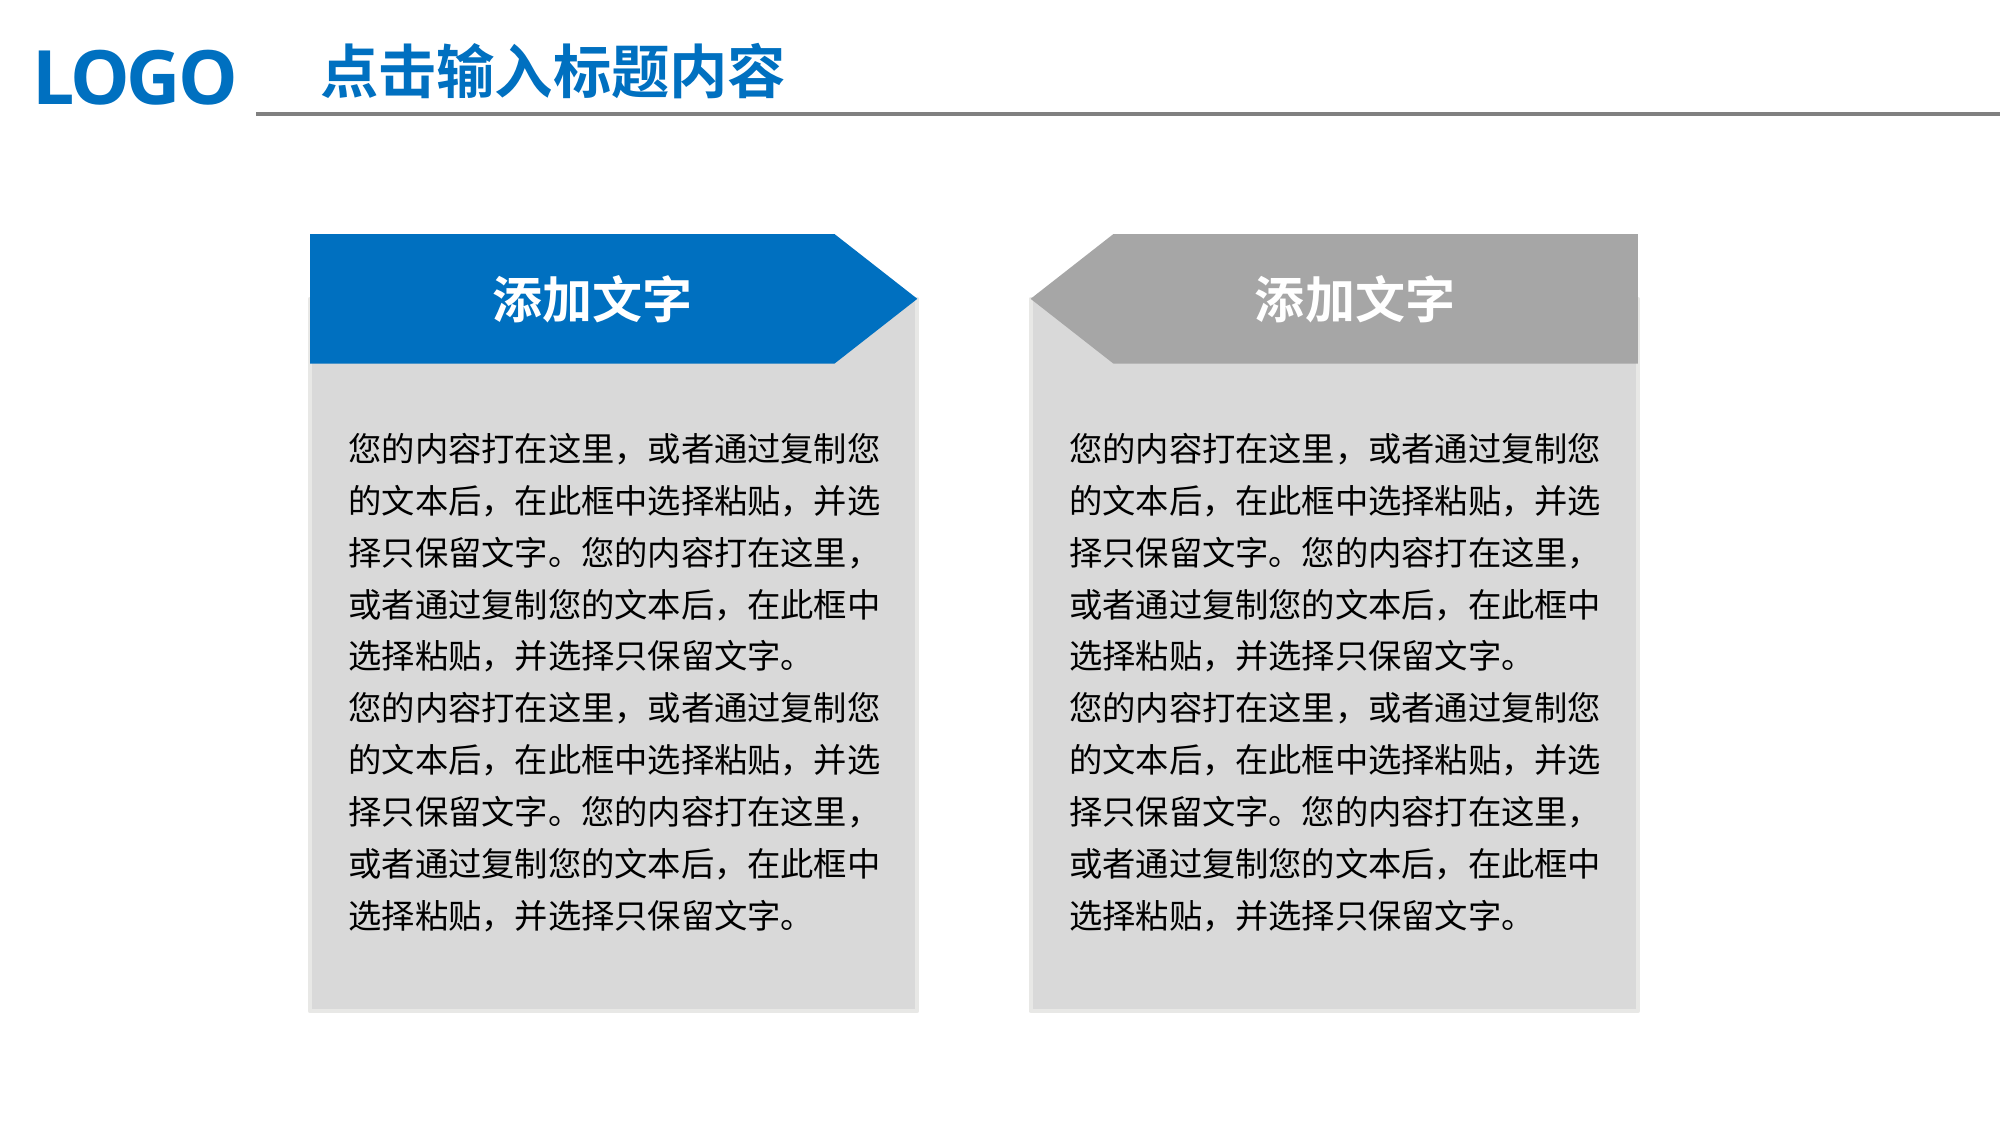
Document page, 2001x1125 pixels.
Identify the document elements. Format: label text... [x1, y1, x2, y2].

text_box 您的内容打在这里，或者通过复制您的文本后，在此框中选择粘贴，并选择只保留文字。您的内容打在这里，或者通过复制您的文本后，在此框中选择粘贴，并选择只保留文字。 您的内容打在这里，或者通过复制您的文本后，在此框中选择粘贴，并选择只保留文字。您的内容打在这里，或者通过复制您的文本后，在此框中选择粘贴，并选择只保留文字。 [1054, 408, 1638, 943]
text_box [308, 297, 919, 1013]
text_box 点击输入标题内容 [283, 28, 823, 113]
text_box [1029, 297, 1640, 1013]
text_box 添加文字 [310, 234, 918, 364]
text_box 您的内容打在这里，或者通过复制您的文本后，在此框中选择粘贴，并选择只保留文字。您的内容打在这里，或者通过复制您的文本后，在此框中选择粘贴，并选择只保留文字。 您的内容打在这里，或者通过复制您的文本后，在此框中选择粘贴，并选择只保留文字。您的内容打在这里，或者通过复制您的文本后，在此框中选择粘贴，并选择只保留文字。 [333, 408, 918, 943]
text_box 添加文字 [1030, 234, 1638, 364]
